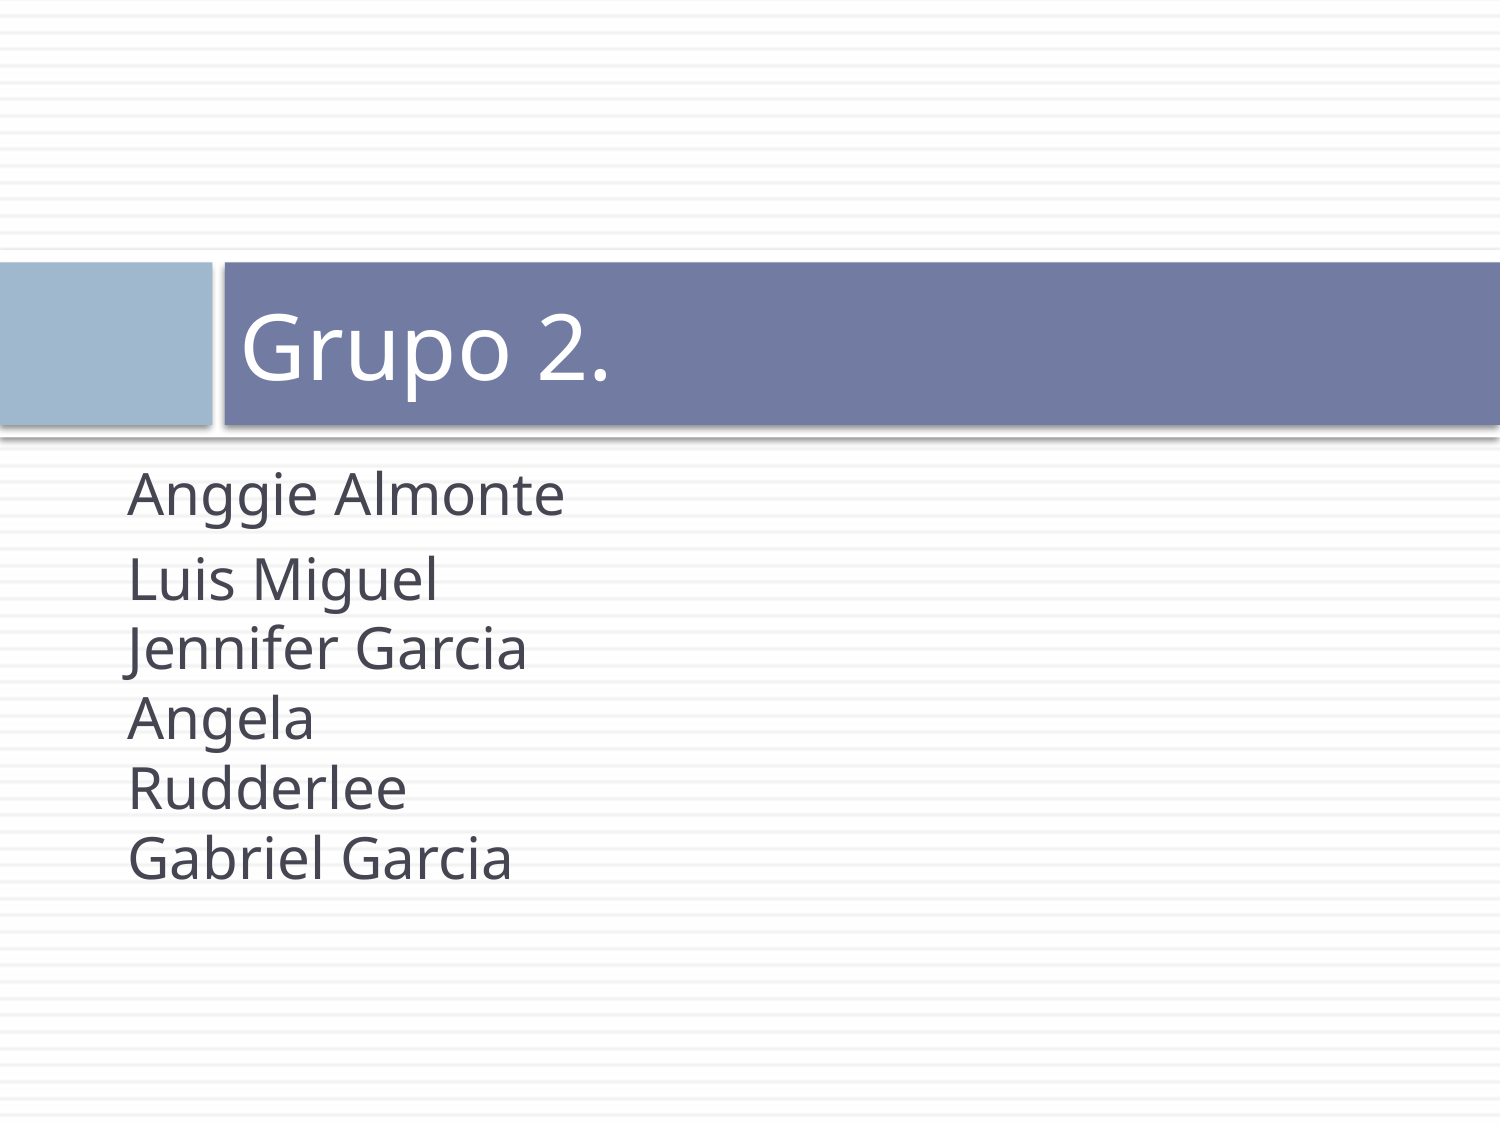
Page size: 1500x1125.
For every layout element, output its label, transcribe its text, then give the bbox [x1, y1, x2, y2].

list Anggie Almonte Luis Miguel Jennifer Garcia Angela Rudderlee Gabriel Garcia [112, 450, 1394, 963]
title Grupo 2. [225, 262, 1475, 425]
